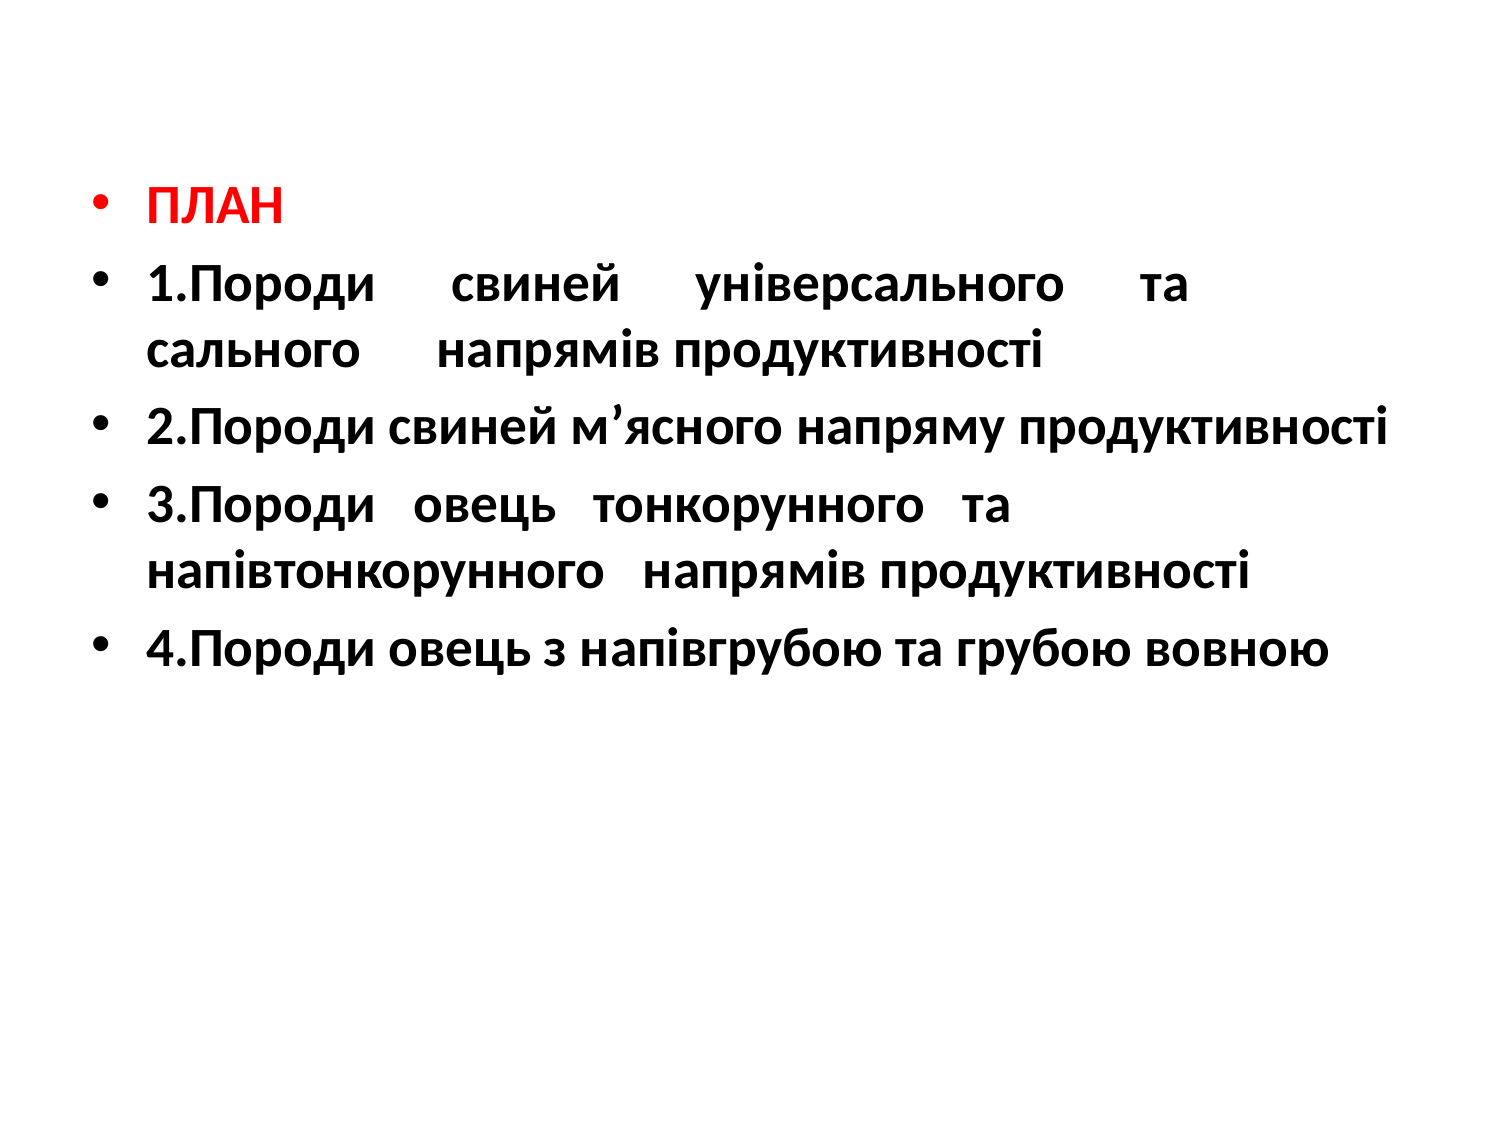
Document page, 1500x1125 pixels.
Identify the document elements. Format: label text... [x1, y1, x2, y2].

text_box ПЛАН 1.Породи свиней універсального та сального напрямів продуктивності 2.Породи свиней м’ясного напряму продуктивності 3.Породи овець тонкорунного та напівтонкорунного напрямів продуктивності 4.Породи овець з напівгрубою та грубою вовною [76, 160, 1447, 776]
